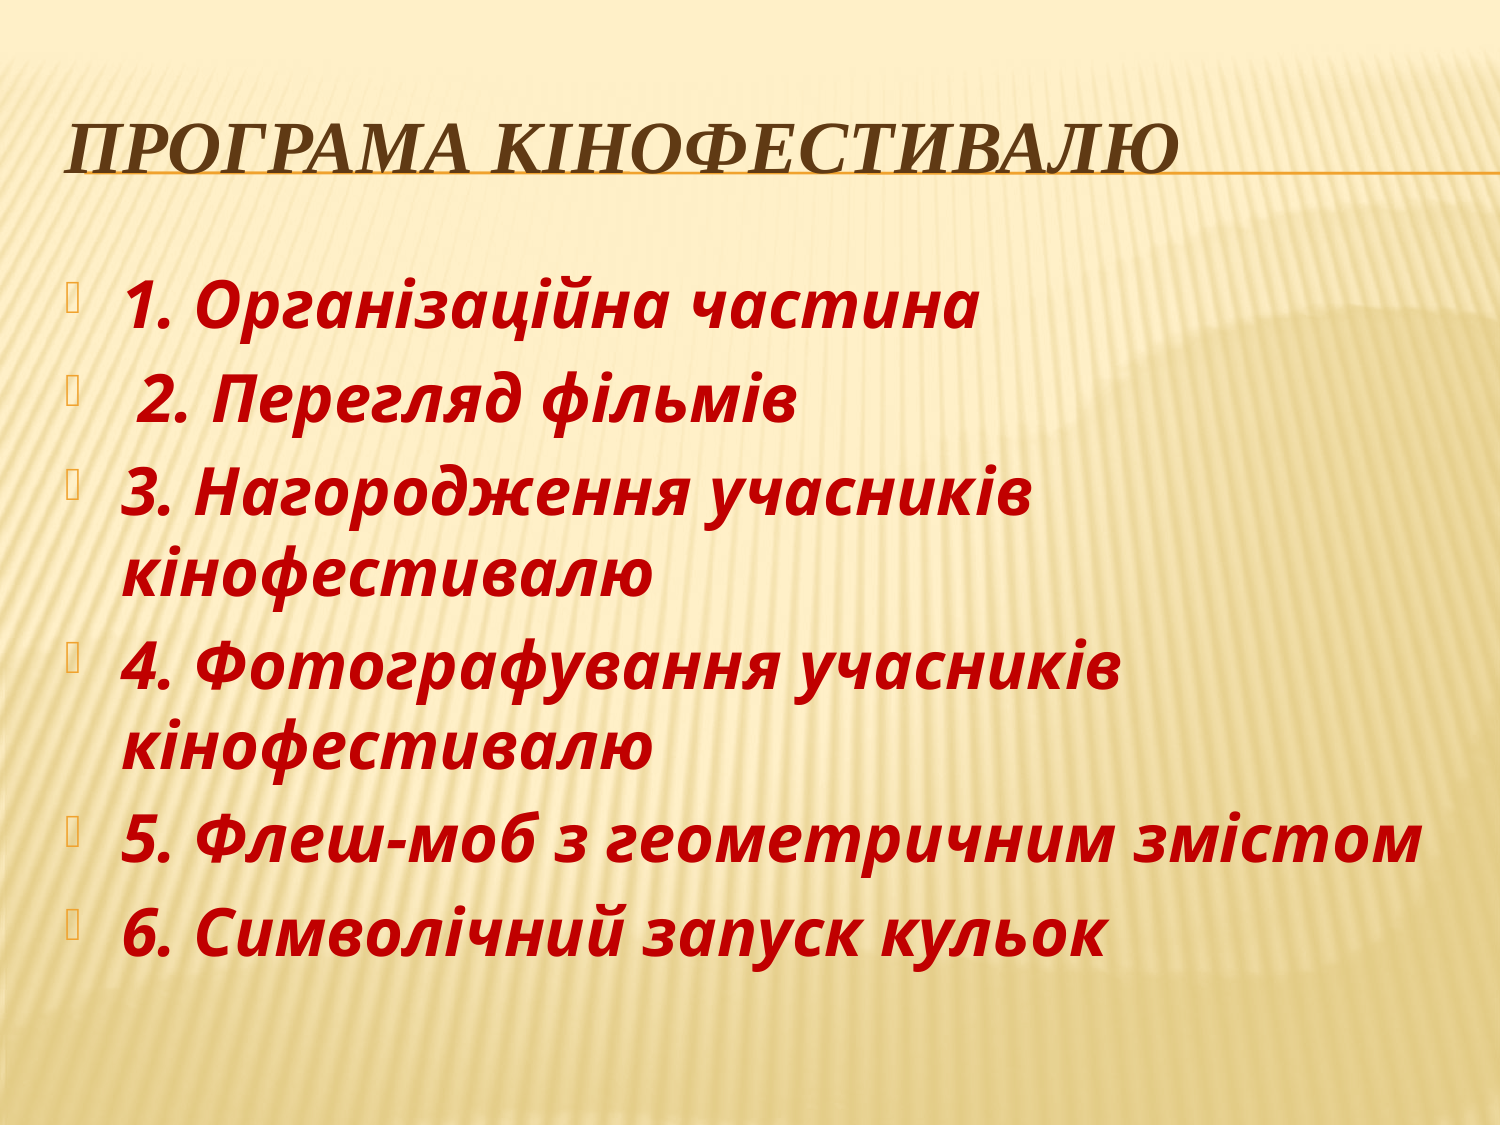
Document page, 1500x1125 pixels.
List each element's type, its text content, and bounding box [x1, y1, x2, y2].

list 1. Організаційна частина 2. Перегляд фільмів 3. Нагородження учасників кінофестивалю 4. Фотографування учасників кінофестивалю 5. Флеш-моб з геометричним змістом 6. Символічний запуск кульок [50, 254, 1475, 998]
title Програма кінофестивалю [50, 75, 1475, 213]
